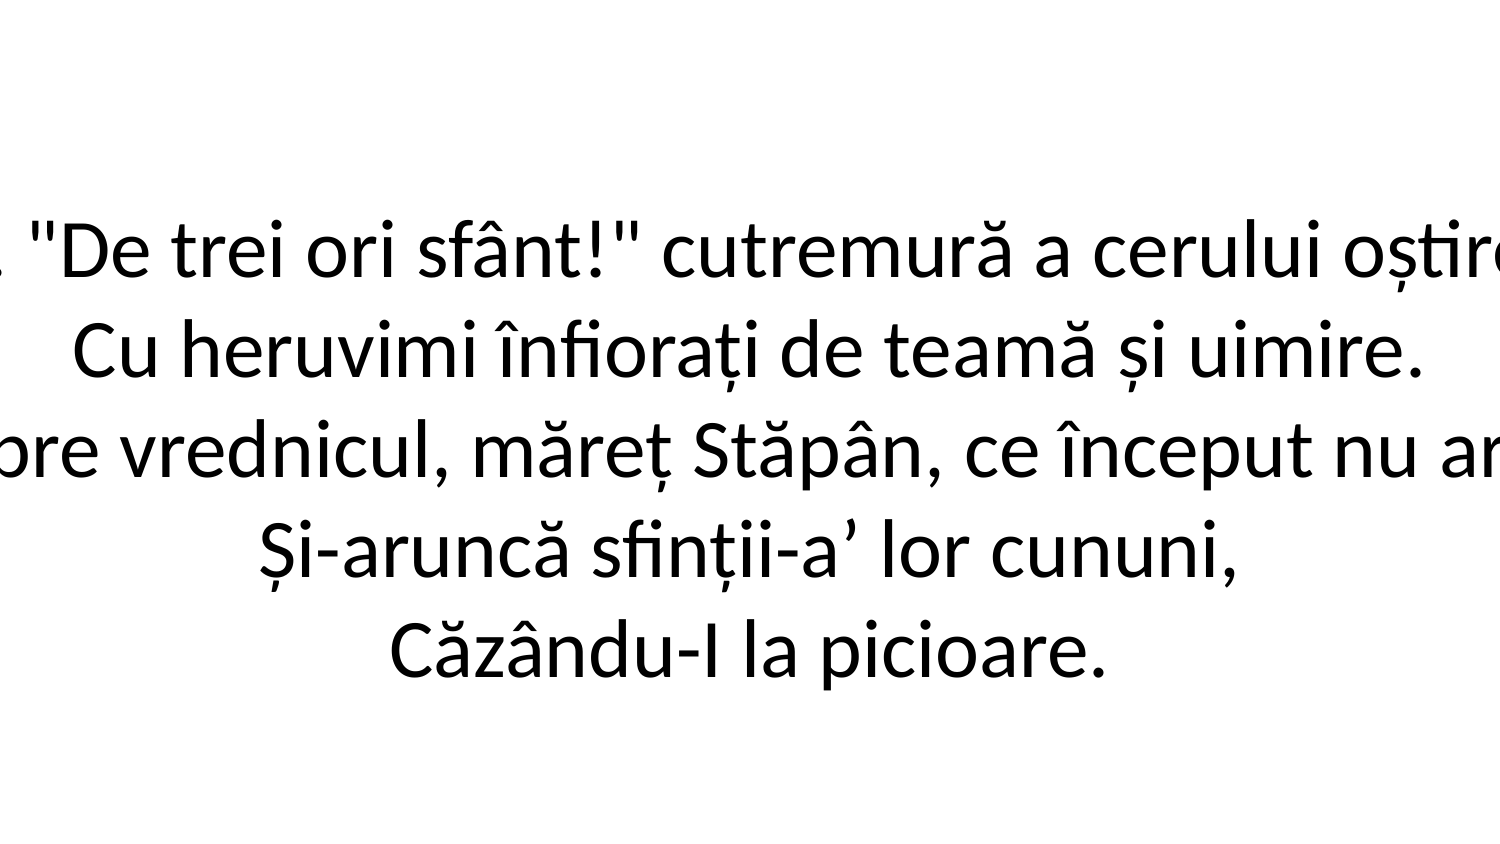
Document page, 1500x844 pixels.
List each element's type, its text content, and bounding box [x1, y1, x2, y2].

text_box 1. "De trei ori sfânt!" cutremură a cerului oștire, Cu heruvimi înfiorați de teamă și uimire. Spre vrednicul, măreț Stăpân, ce început nu are Și-aruncă sfinții-a’ lor cununi, Căzându-I la picioare. [0, 142, 1500, 702]
